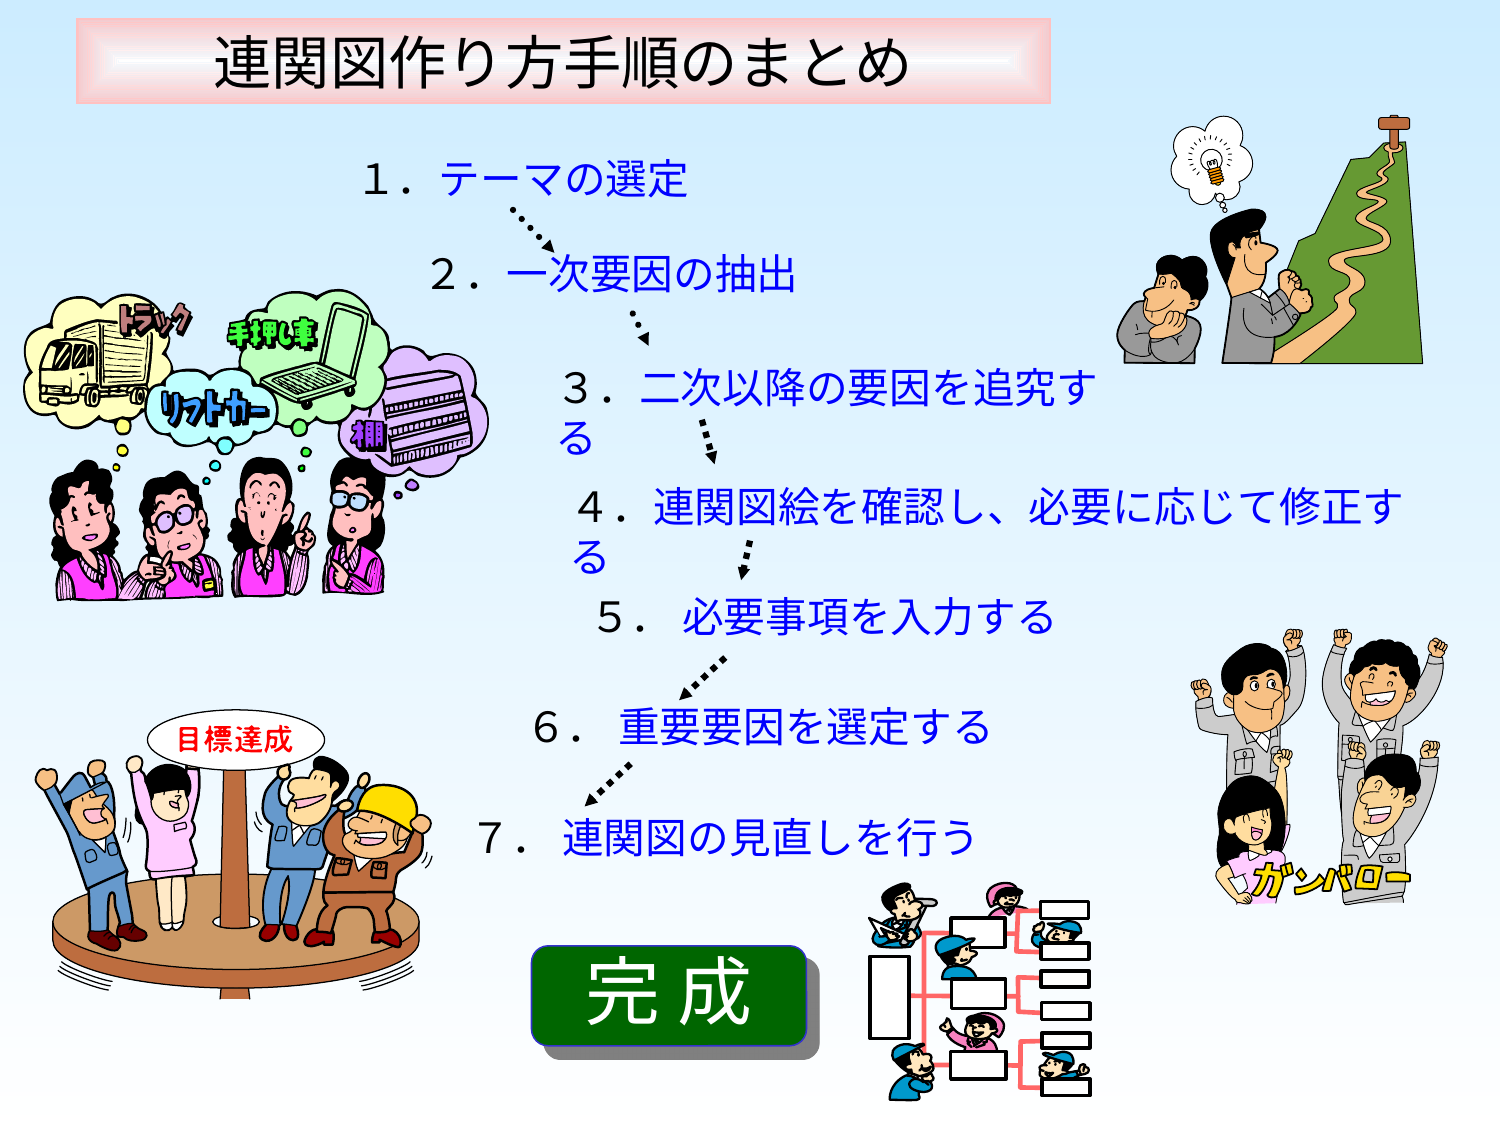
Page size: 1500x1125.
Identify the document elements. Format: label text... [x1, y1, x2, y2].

picture [20, 286, 492, 604]
text_box [679, 685, 695, 701]
text_box [641, 336, 649, 346]
text_box [738, 565, 747, 581]
text_box ３．二次以降の要因を追究する [540, 354, 1117, 469]
text_box [584, 763, 631, 807]
text_box ５． 必要事項を入力する [574, 583, 1247, 649]
text_box １．テーマの選定 [340, 145, 1110, 211]
picture [1189, 627, 1450, 908]
text_box 連関図作り方手順のまとめ [76, 18, 1050, 104]
text_box [545, 244, 555, 253]
text_box ４．連関図絵を確認し、必要に応じて修正する [554, 473, 1449, 589]
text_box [531, 878, 1093, 1102]
picture [1115, 114, 1424, 365]
text_box ７． 連関図の見直しを行う [454, 804, 1081, 870]
text_box ２．一次要因の抽出 [408, 240, 814, 306]
picture [31, 708, 435, 1001]
text_box ６． 重要要因を選定する [510, 693, 1009, 759]
